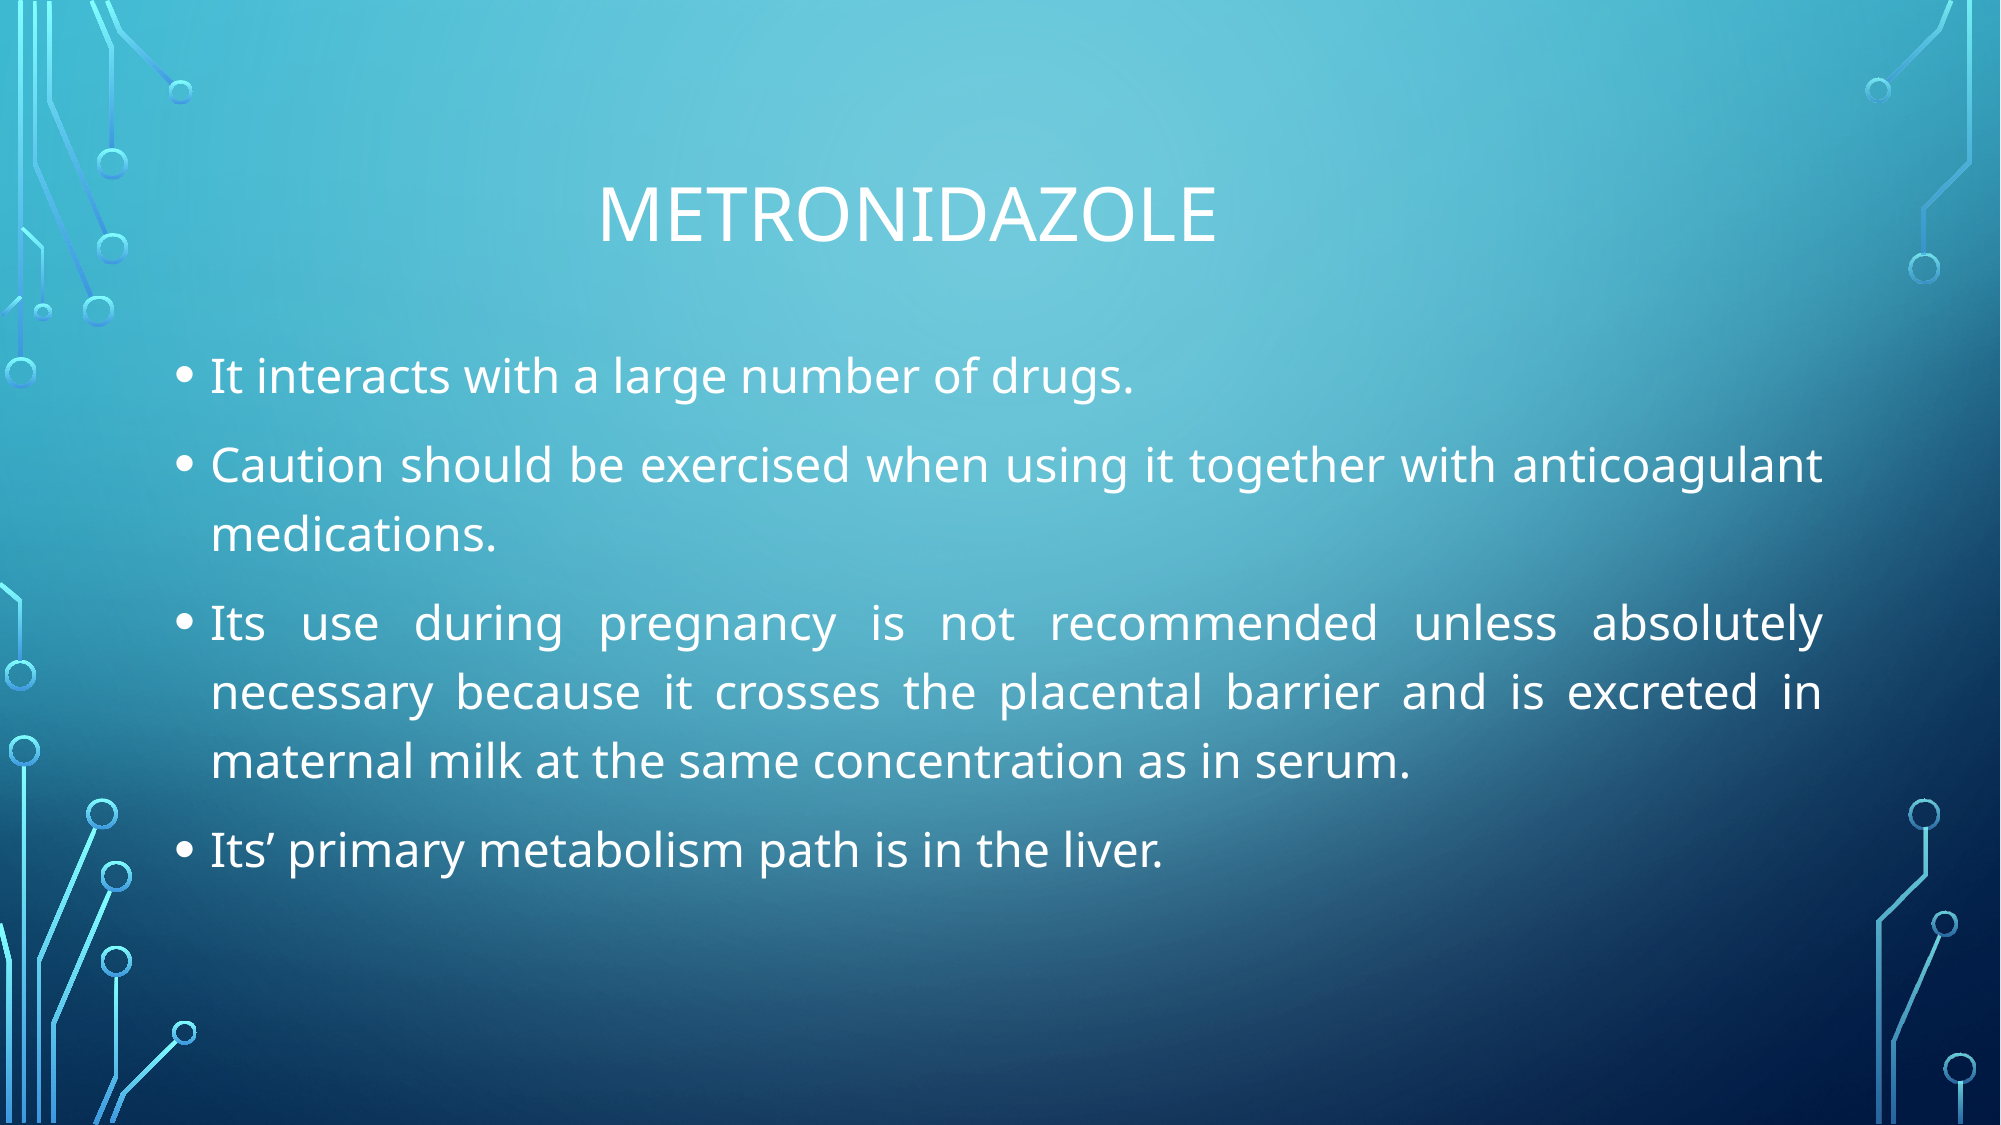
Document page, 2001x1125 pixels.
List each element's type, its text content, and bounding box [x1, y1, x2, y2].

list It interacts with a large number of drugs. Caution should be exercised when using it together with anticoagulant medications. Its use during pregnancy is not recommended unless absolutely necessary because it crosses the placental barrier and is excreted in maternal milk at the same concentration as in serum. Its’ primary metabolism path is in the liver. [159, 326, 1841, 887]
title Metronidazole [189, 159, 1627, 276]
